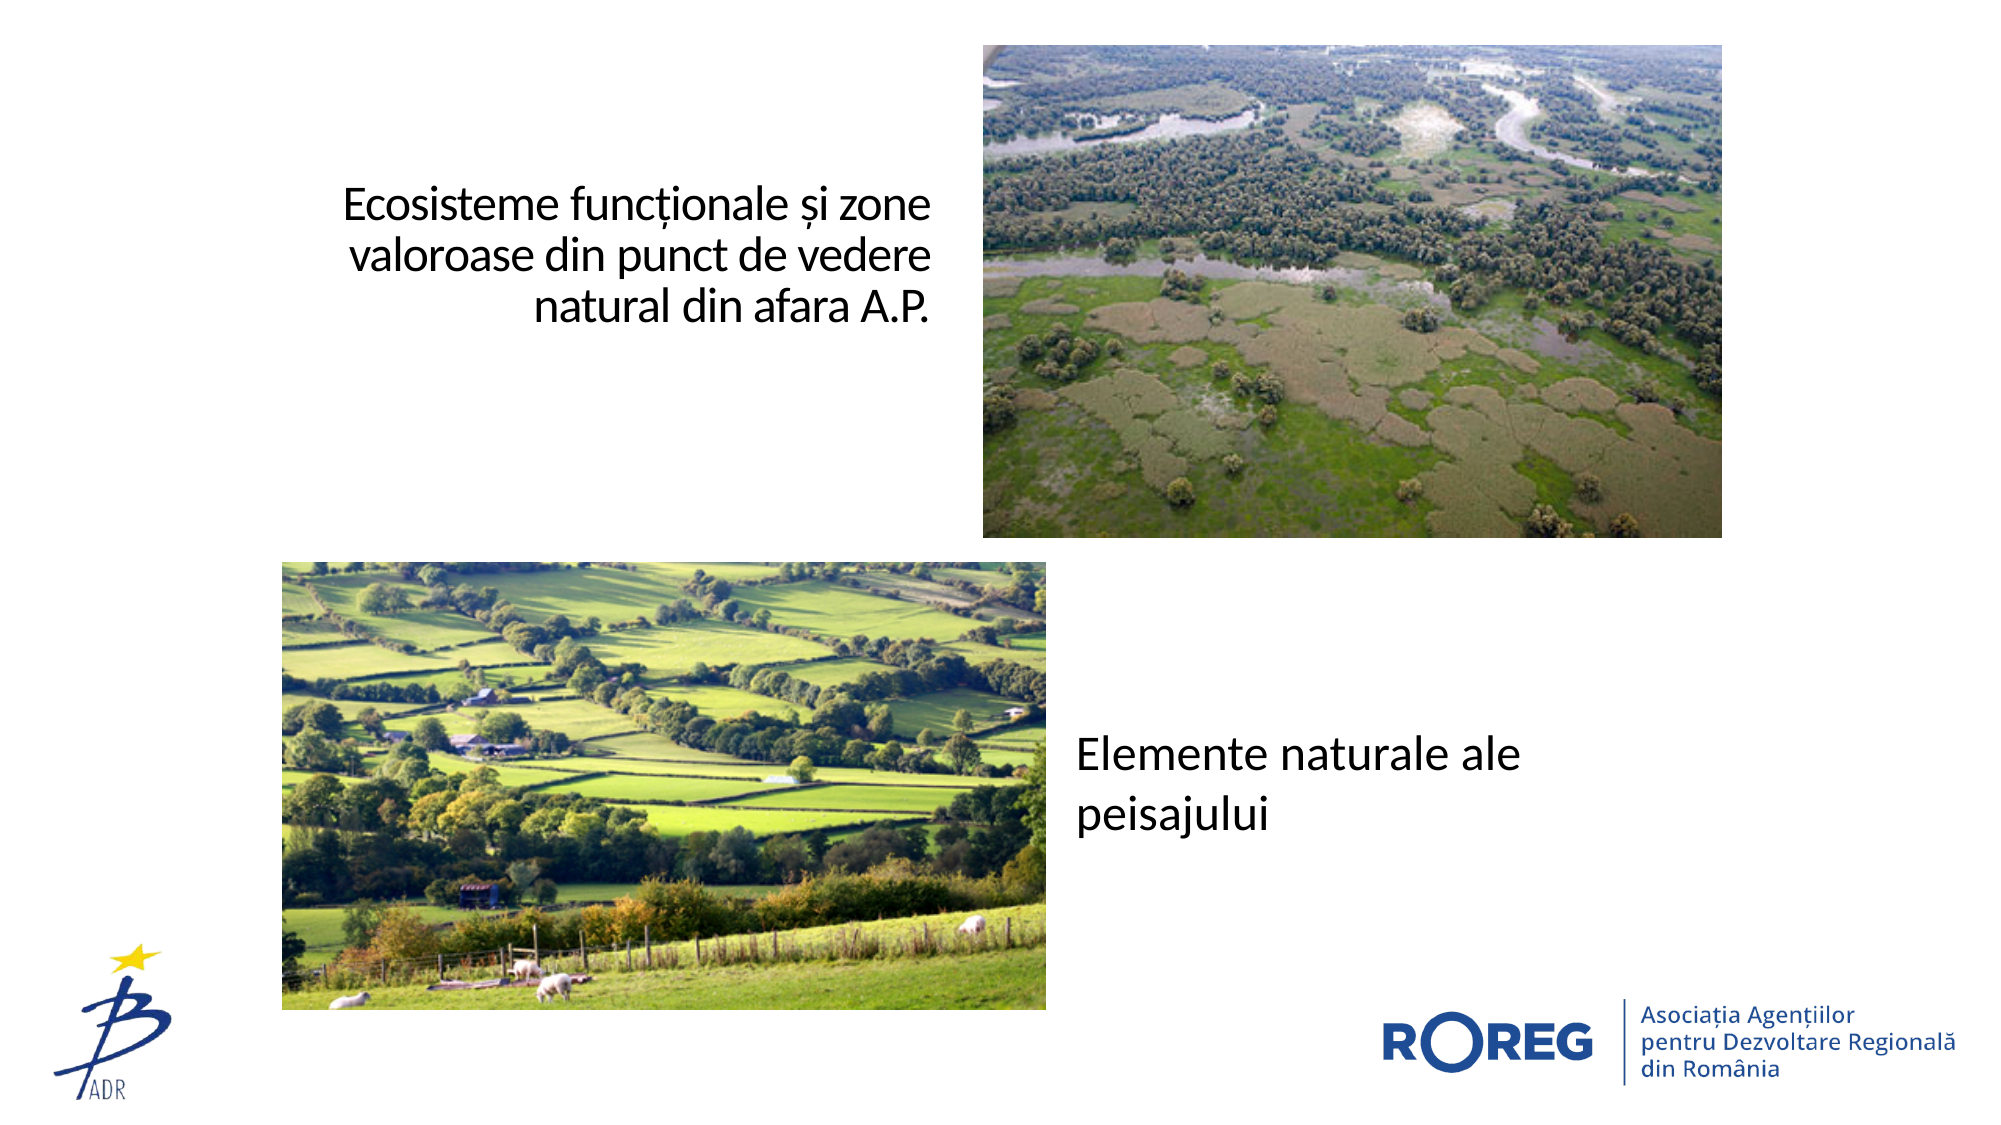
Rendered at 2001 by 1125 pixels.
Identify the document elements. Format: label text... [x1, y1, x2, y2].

picture [1247, 980, 2000, 1108]
text_box Elemente naturale ale peisajului [1060, 713, 1722, 849]
picture [983, 44, 1722, 538]
picture [282, 562, 1046, 1010]
text_box Ecosisteme funcționale și zone valoroase din punct de vedere natural din afara A.P. [316, 45, 946, 340]
picture [39, 942, 206, 1108]
